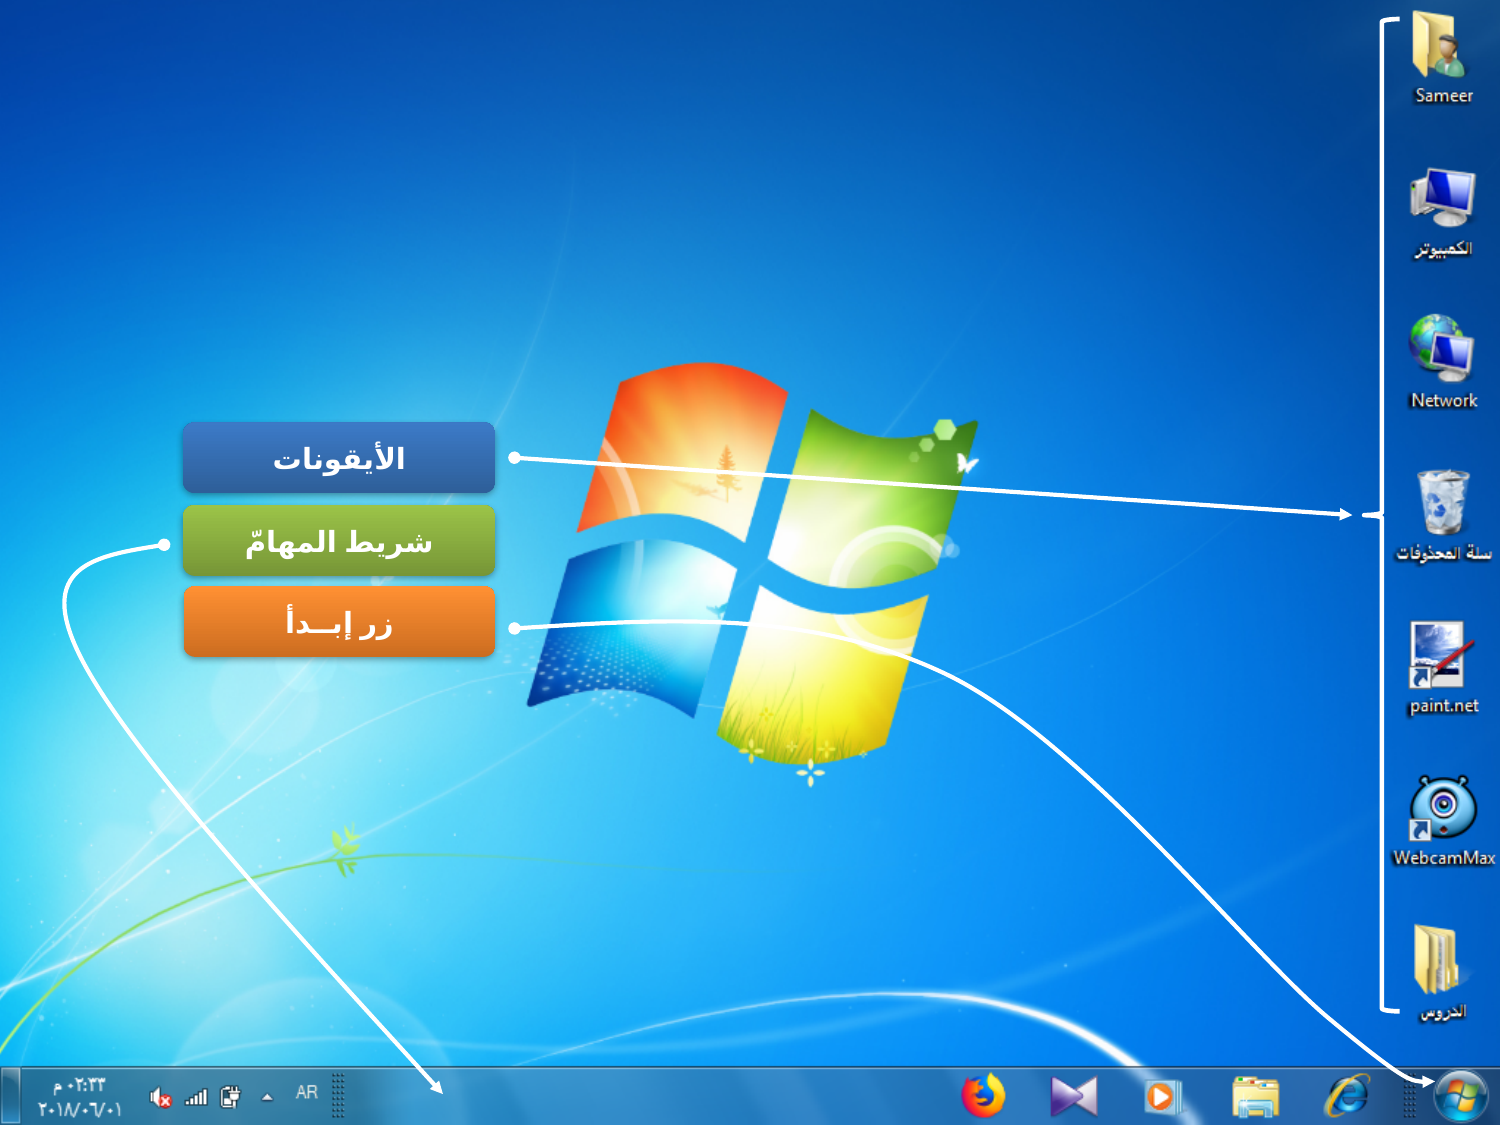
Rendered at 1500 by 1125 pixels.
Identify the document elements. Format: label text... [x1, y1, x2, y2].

text_box زر إبــدأ [187, 586, 496, 657]
text_box [62, 538, 443, 1095]
text_box الأيقونات [183, 422, 496, 494]
picture [0, 0, 1500, 1125]
text_box [1363, 18, 1400, 1013]
text_box [508, 619, 1436, 1089]
text_box [508, 451, 1353, 521]
text_box شريط المهامّ [183, 505, 496, 576]
